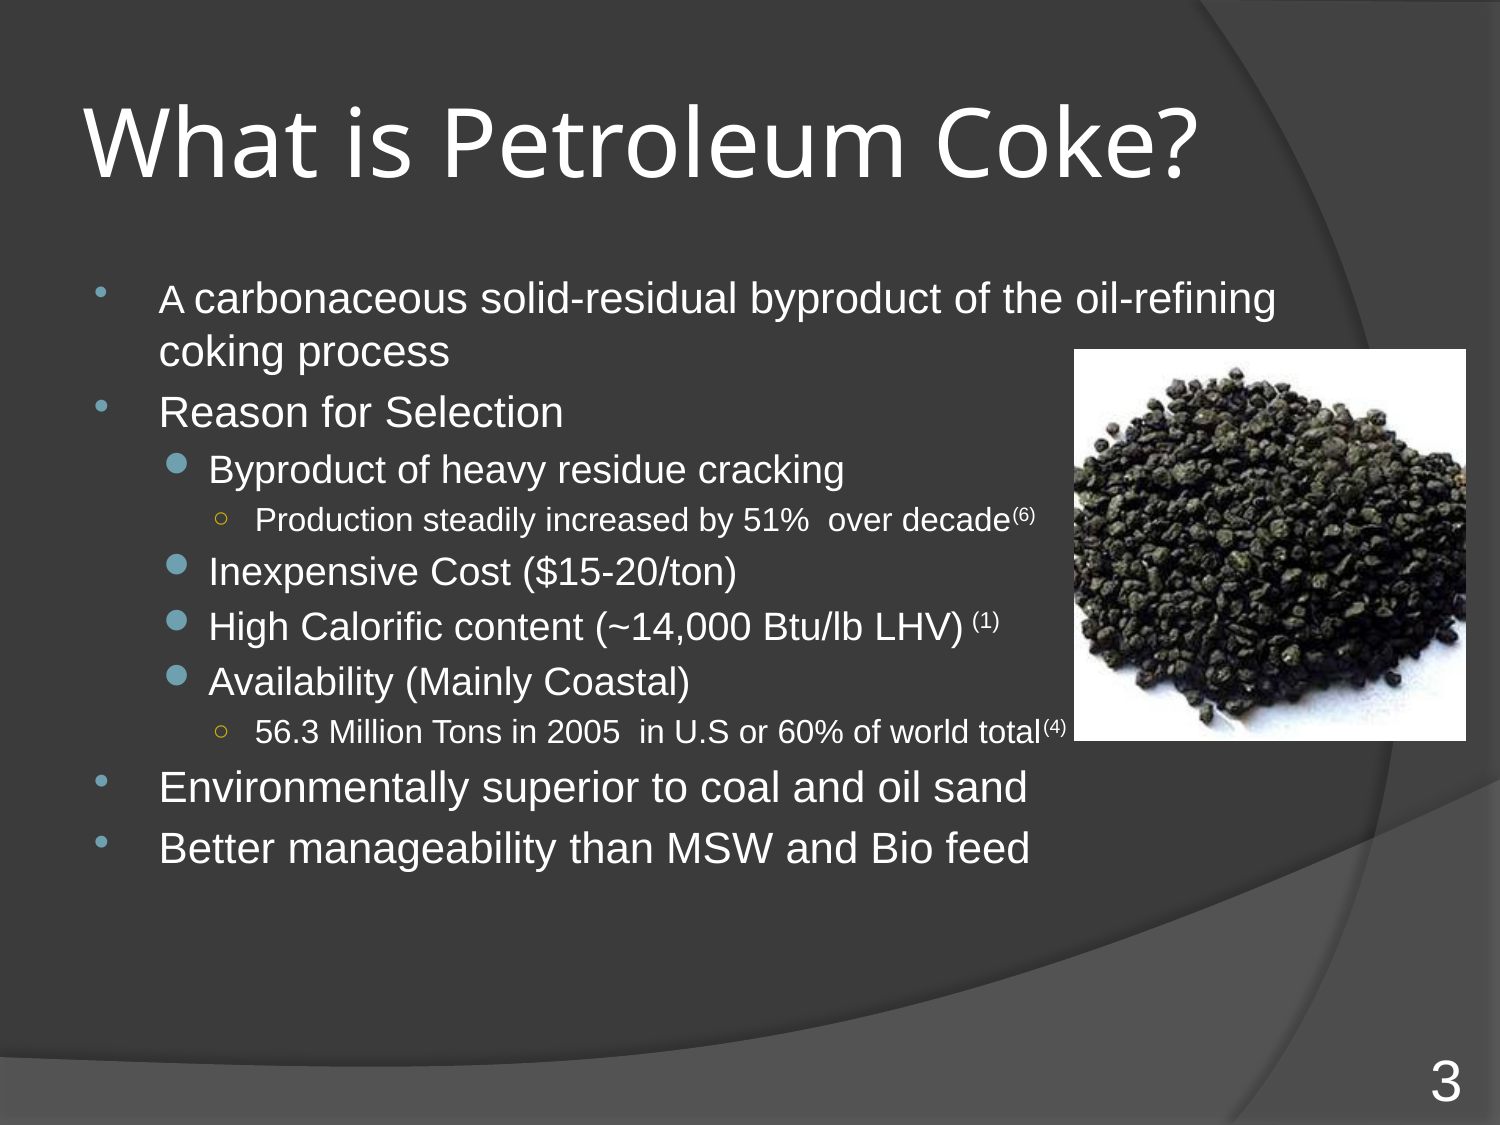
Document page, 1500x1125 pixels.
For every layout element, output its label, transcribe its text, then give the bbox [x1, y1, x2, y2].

list A carbonaceous solid-residual byproduct of the oil-refining coking process Reason for Selection Byproduct of heavy residue cracking Production steadily increased by 51% over decade(6) Inexpensive Cost ($15-20/ton) High Calorific content (~14,000 Btu/lb LHV) (1) Availability (Mainly Coastal) 56.3 Million Tons in 2005 in U.S or 60% of world total(4) Environmentally superior to coal and oil sand Better manageability than MSW and Bio feed [75, 262, 1300, 1005]
title What is Petroleum Coke? [75, 45, 1300, 233]
picture [1074, 349, 1466, 741]
slide_number 3 [1337, 1053, 1463, 1114]
